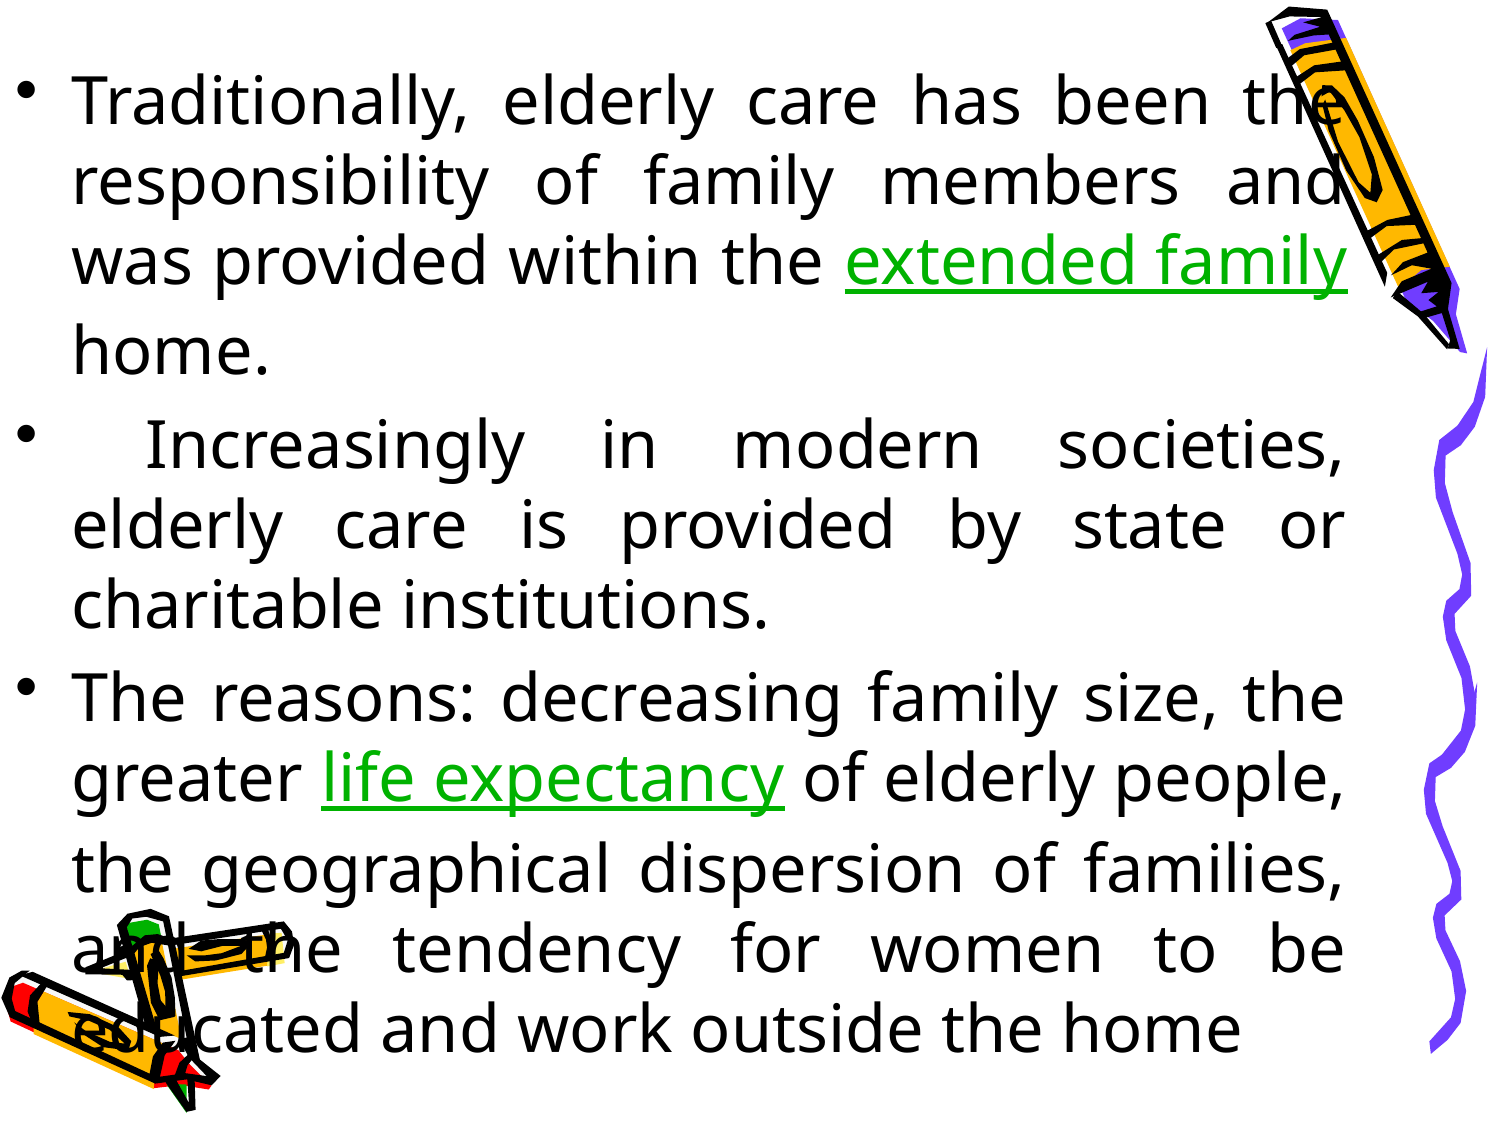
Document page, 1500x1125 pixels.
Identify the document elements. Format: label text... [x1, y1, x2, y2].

list Traditionally, elderly care has been the responsibility of family members and was provided within the extended family home. Increasingly in modern societies, elderly care is provided by state or charitable institutions. The reasons: decreasing family size, the greater life expectancy of elderly people, the geographical dispersion of families, and the tendency for women to be educated and work outside the home [0, 49, 1363, 1125]
